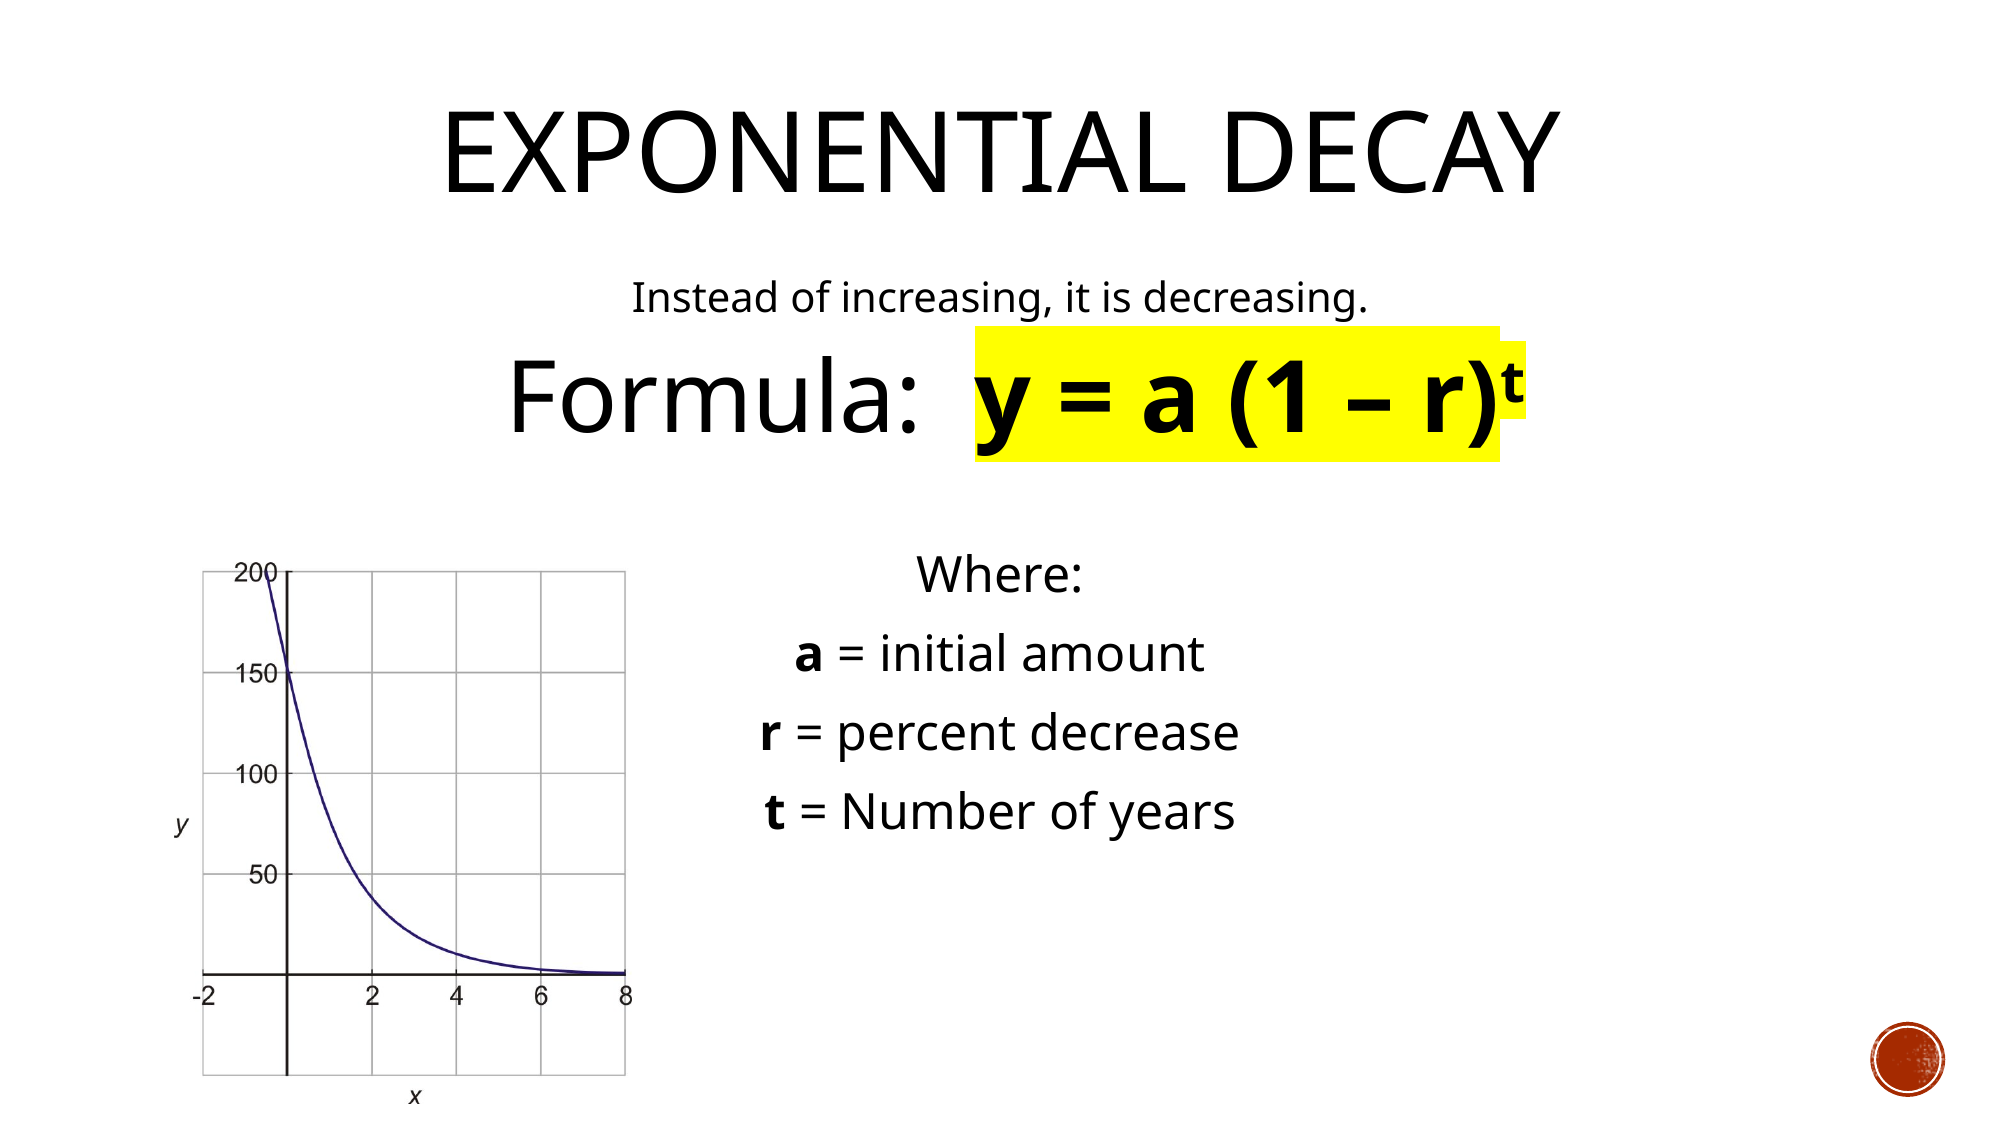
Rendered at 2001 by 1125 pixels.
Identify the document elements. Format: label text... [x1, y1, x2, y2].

title Exponential Decay [175, 79, 1826, 233]
picture [174, 562, 632, 1104]
list Instead of increasing, it is decreasing. Formula: y = a (1 – r)t Where: a = initial amount r = percent decrease t = Number of years [175, 268, 1826, 1013]
